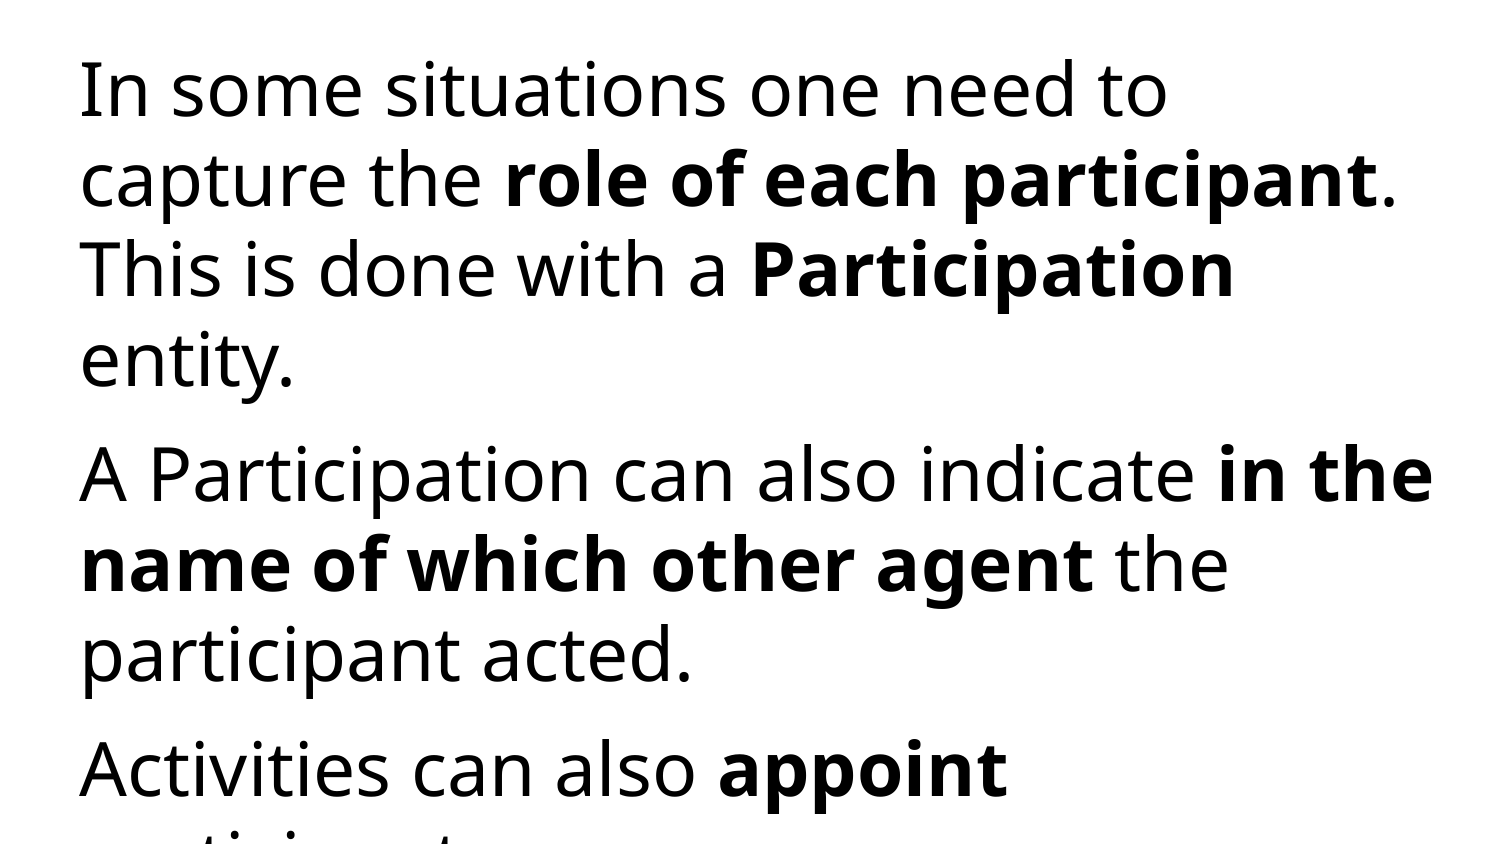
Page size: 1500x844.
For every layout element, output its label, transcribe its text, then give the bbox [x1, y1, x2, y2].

text_box In some situations one need to capture the role of each participant. This is done with a Participation entity. A Participation can also indicate in the name of which other agent the participant acted. Activities can also appoint participants. [65, 34, 1474, 844]
